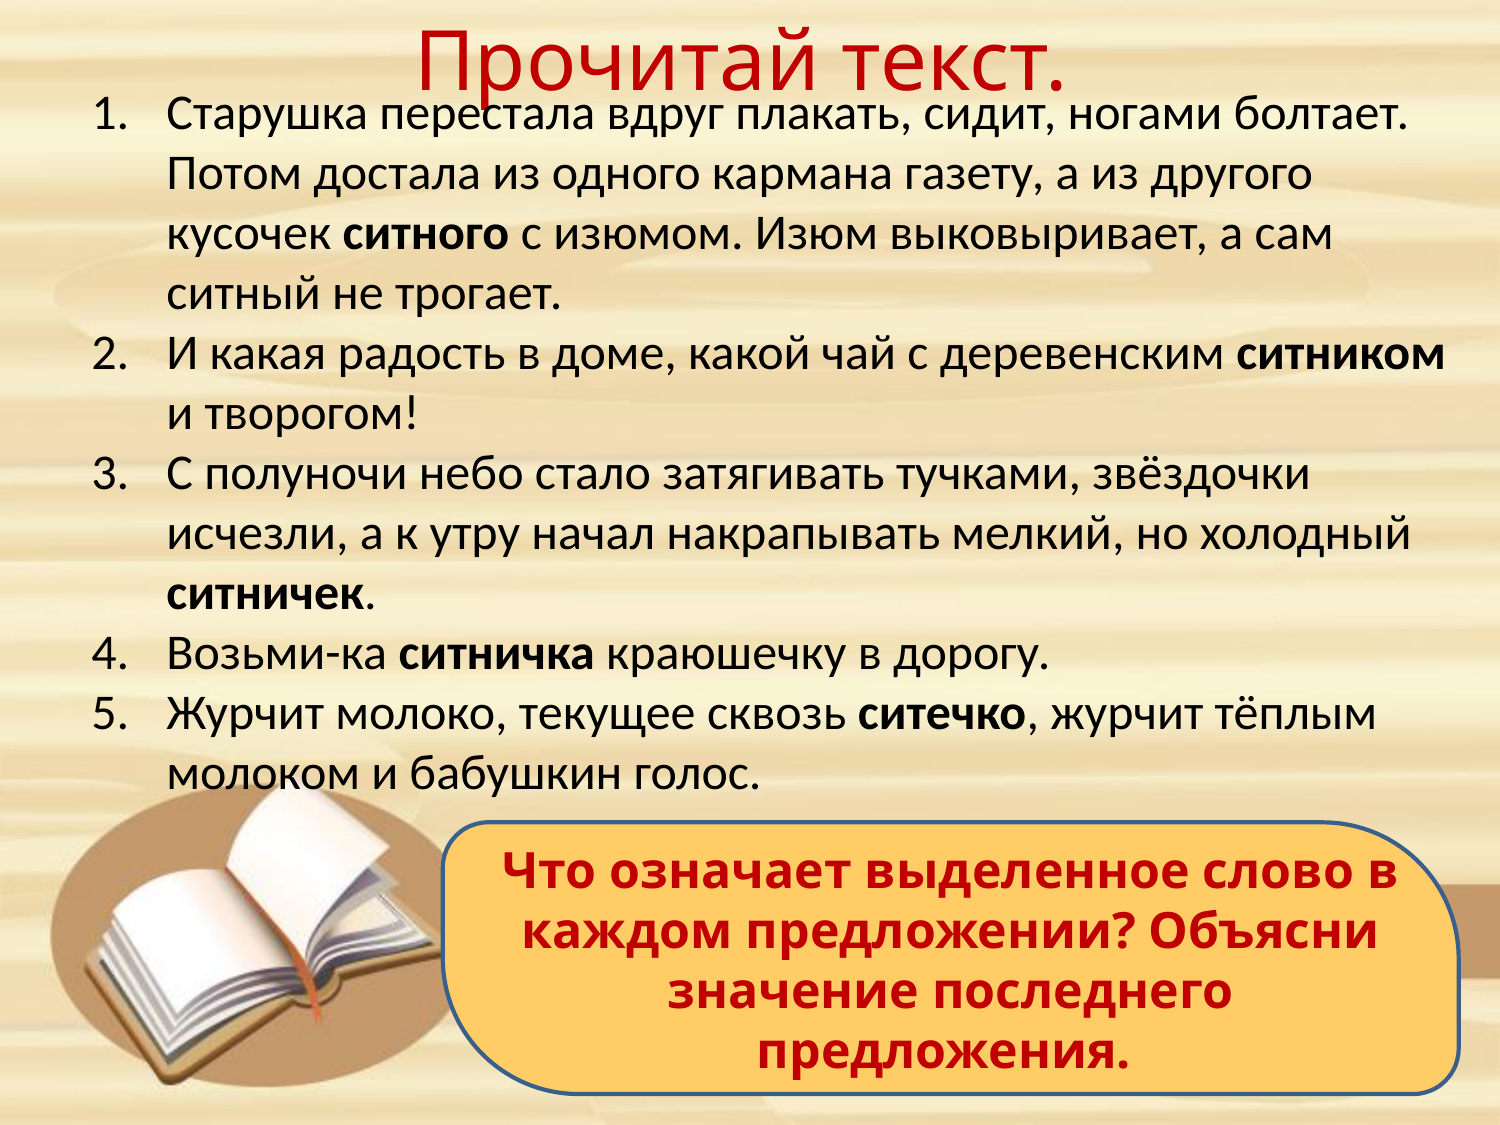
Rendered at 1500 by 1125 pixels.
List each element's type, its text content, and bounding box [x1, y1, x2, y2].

text_box Прочитай текст. [0, 0, 1483, 115]
text_box Старушка перестала вдруг плакать, сидит, ногами болтает. Потом достала из одного кармана газету, а из другого кусочек ситного с изюмом. Изюм выковыривает, а сам ситный не трогает. И какая радость в доме, какой чай с деревенским ситником и творогом! С полуночи небо стало затягивать тучками, звёздочки исчезли, а к утру начал накрапывать мелкий, но холодный ситничек. Возьми-ка ситничка краюшечку в дорогу. Журчит молоко, текущее сквозь ситечко, журчит тёплым молоком и бабушкин голос. [76, 71, 1483, 927]
picture [0, 0, 1500, 1125]
text_box Что означает выделенное слово в каждом предложении? Объясни значение последнего предложения. [440, 820, 1461, 1097]
